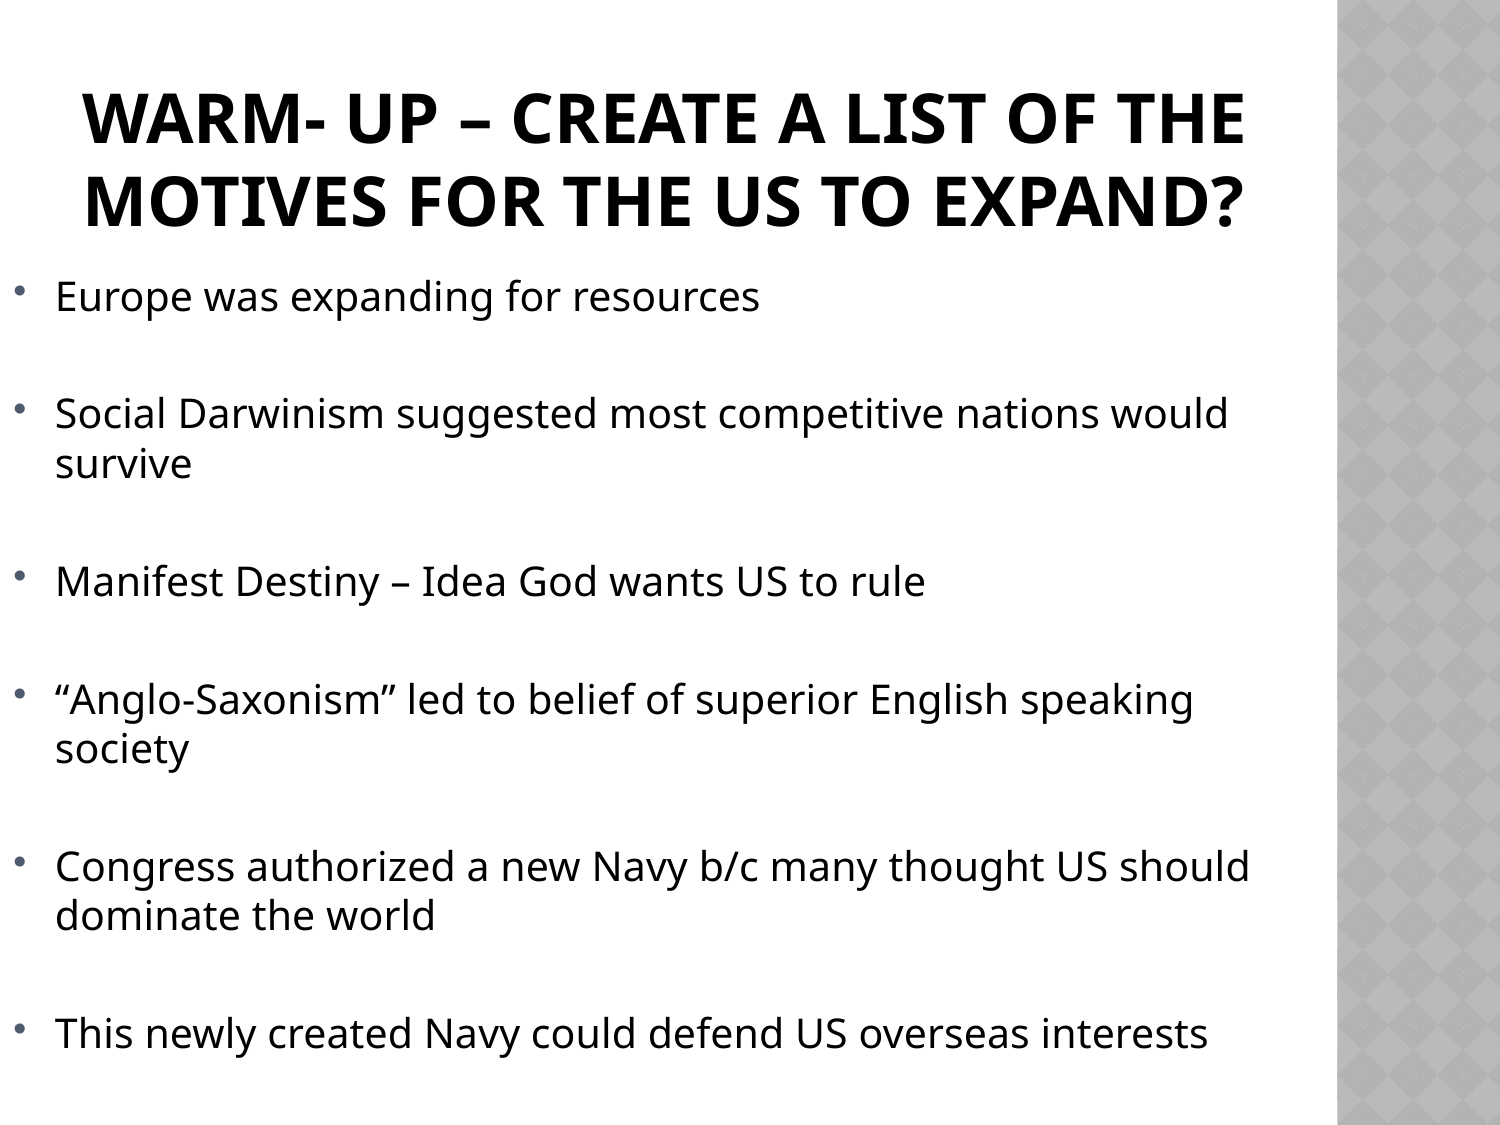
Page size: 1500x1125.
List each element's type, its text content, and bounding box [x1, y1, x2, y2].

list Europe was expanding for resources Social Darwinism suggested most competitive nations would survive Manifest Destiny – Idea God wants US to rule “Anglo-Saxonism” led to belief of superior English speaking society Congress authorized a new Navy b/c many thought US should dominate the world This newly created Navy could defend US overseas interests [0, 262, 1350, 1070]
title Warm- Up – Create a list of the motives for the US to expand? [75, 52, 1263, 240]
